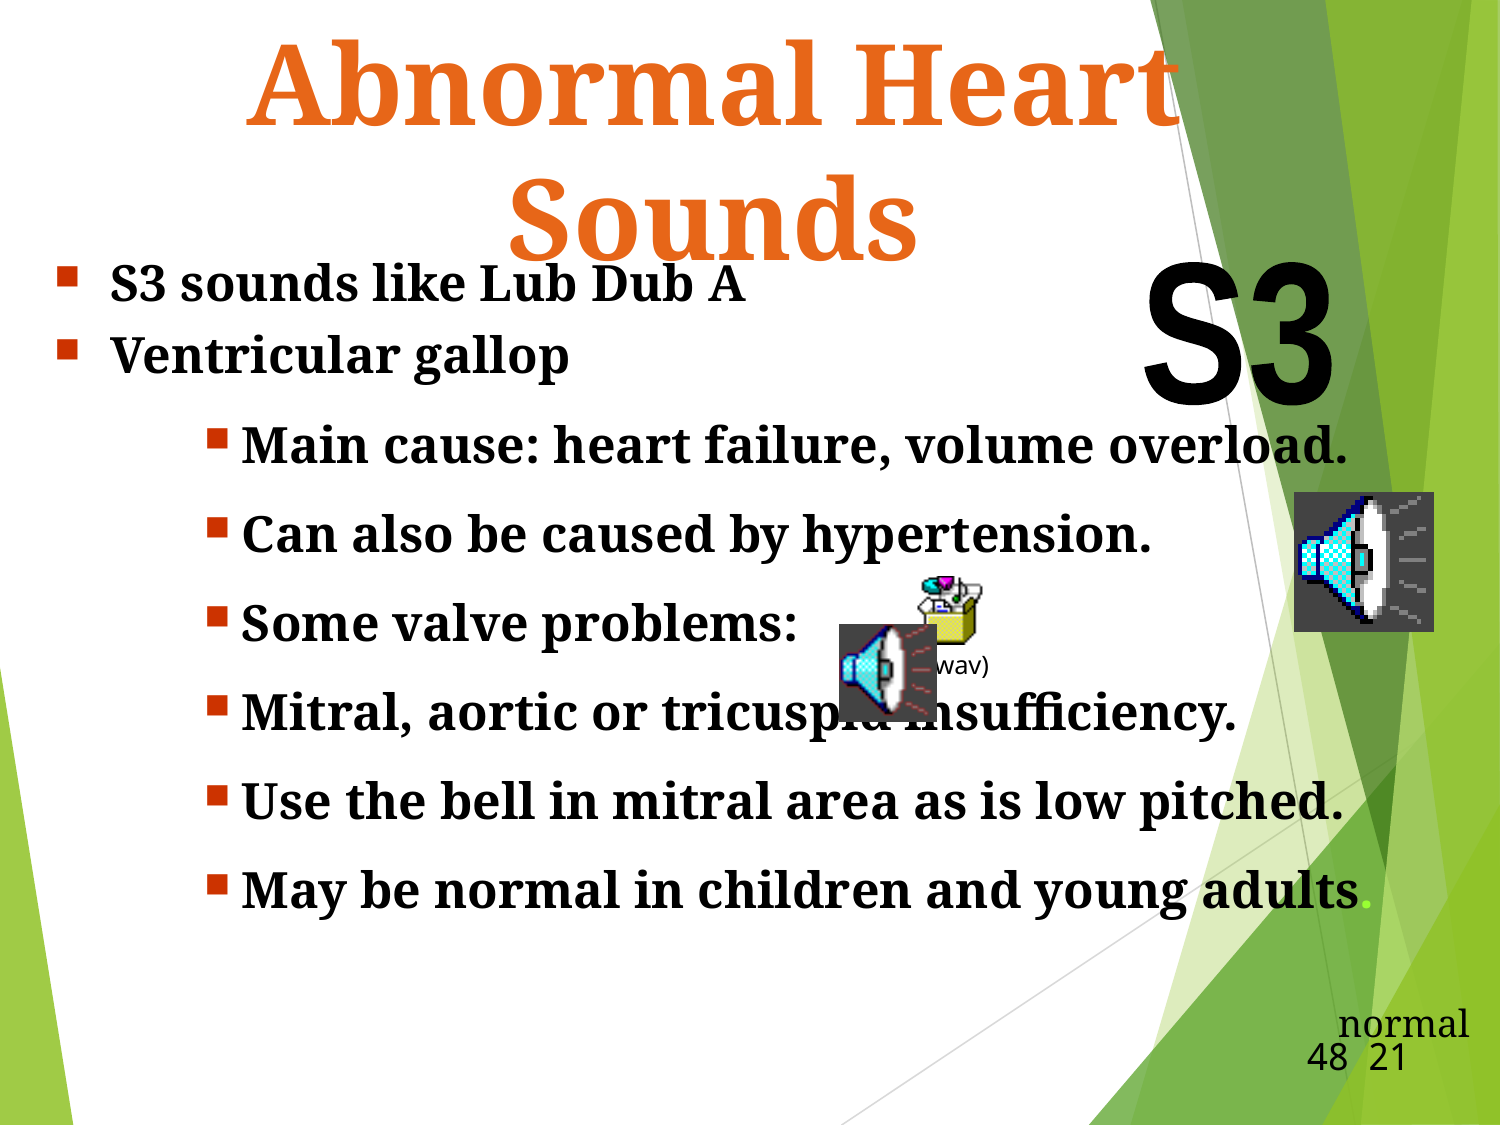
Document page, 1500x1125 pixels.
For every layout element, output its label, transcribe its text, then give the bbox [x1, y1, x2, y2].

text_box S3 sounds like Lub Dub A Ventricular gallop Main cause: heart failure, volume overload. Can also be caused by hypertension. Some valve problems: Mitral, aortic or tricuspid insufficiency. Use the bell in mitral area as is low pitched. May be normal in children and young adults. [39, 243, 1425, 1125]
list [837, 622, 938, 723]
text_box Abnormal Heart Sounds [39, 89, 1390, 208]
text_box normal [1323, 992, 1486, 1053]
picture [1293, 491, 1436, 634]
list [903, 576, 998, 690]
